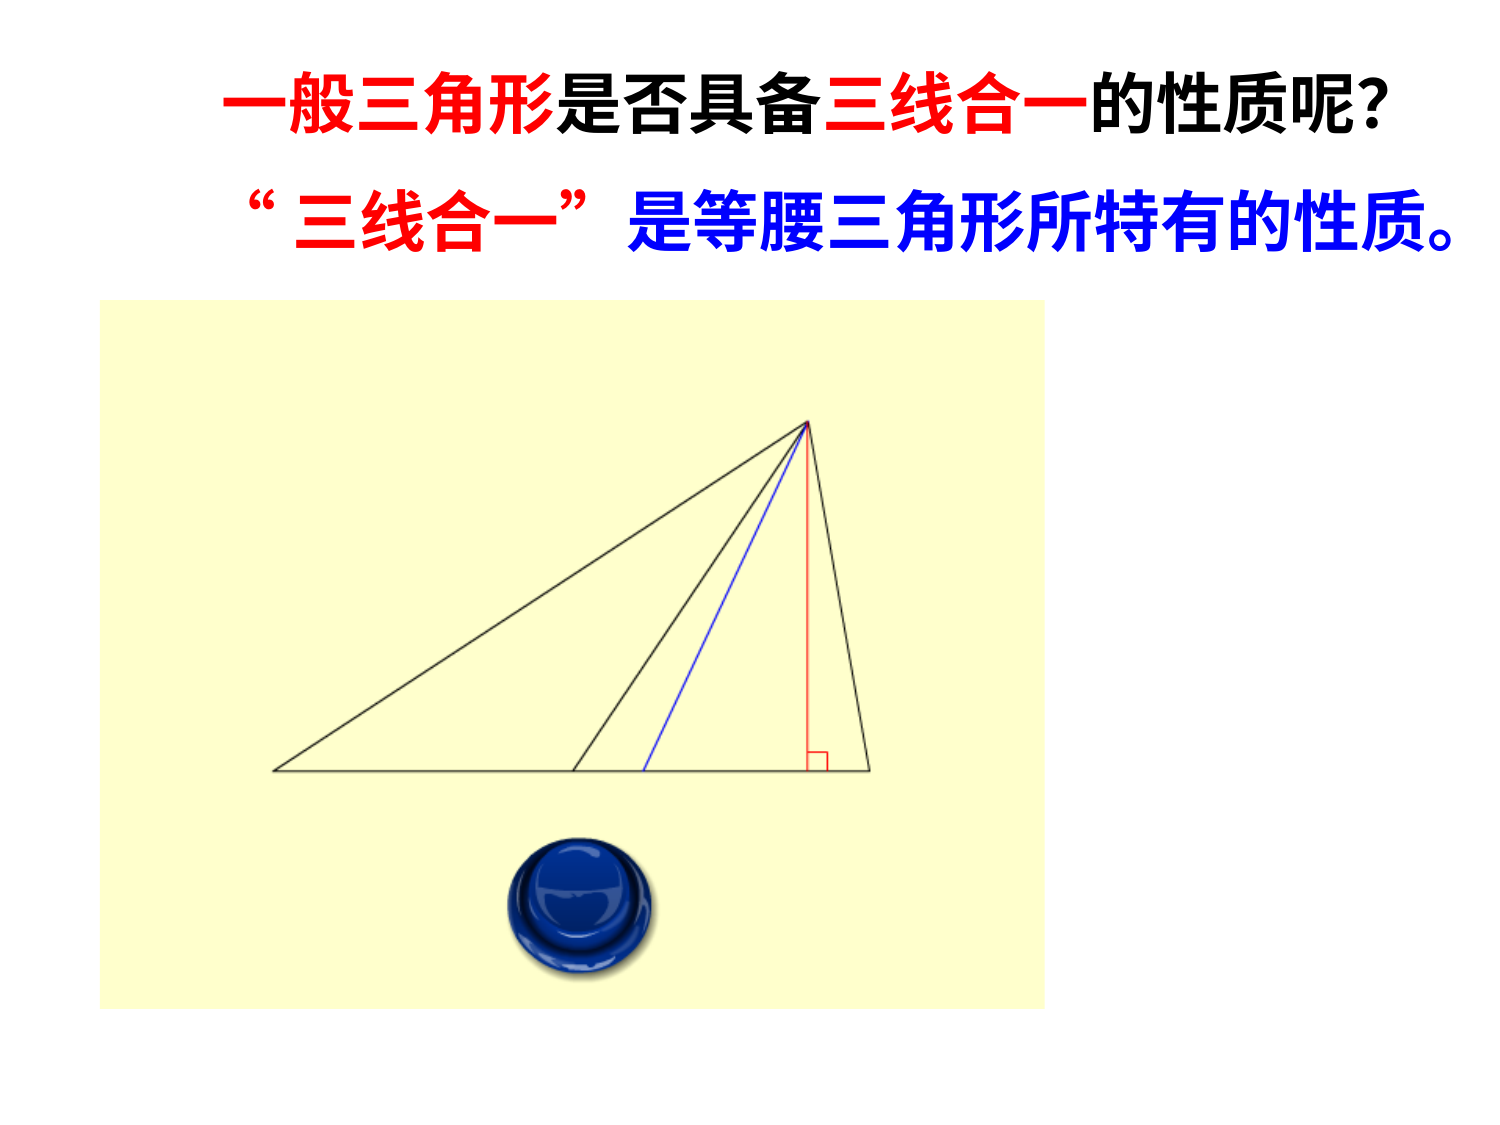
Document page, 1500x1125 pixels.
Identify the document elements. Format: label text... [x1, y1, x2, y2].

text_box “三线合一”是等腰三角形所特有的性质。 [194, 172, 1500, 268]
text_box 一般三角形是否具备三线合一的性质呢？ [206, 54, 1500, 150]
